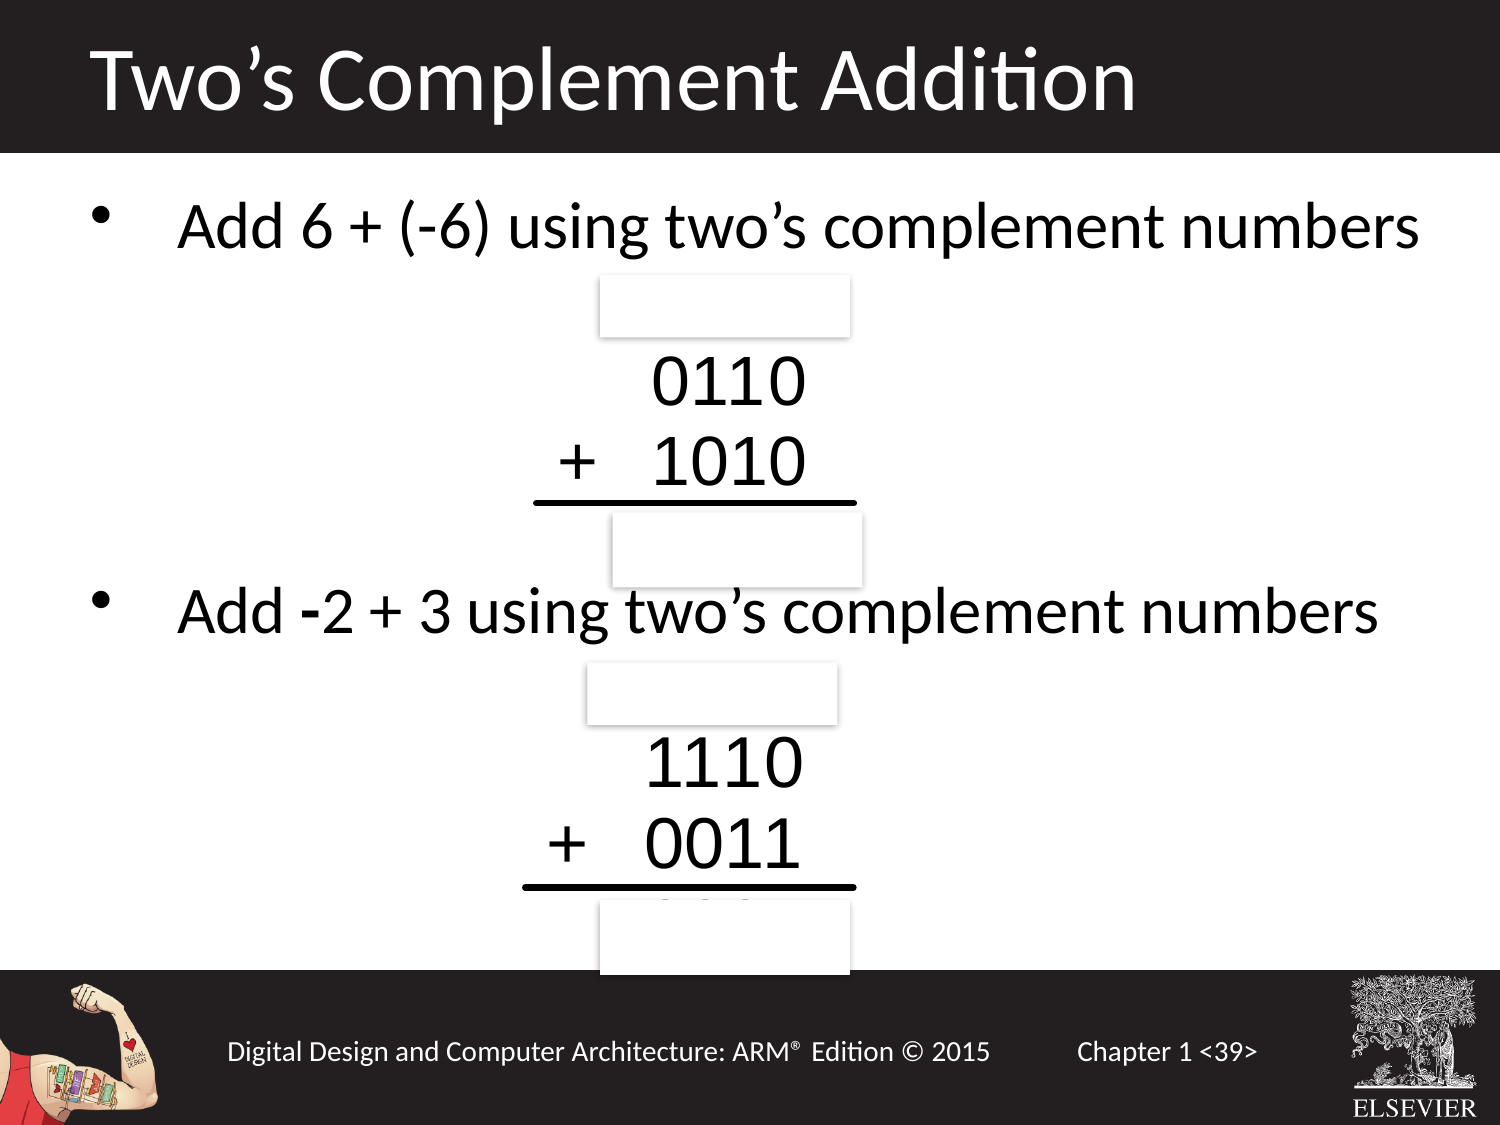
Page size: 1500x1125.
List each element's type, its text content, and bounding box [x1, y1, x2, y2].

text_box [599, 274, 863, 588]
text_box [587, 662, 851, 976]
text_box Add 6 + (-6) using two’s complement numbers Add -2 + 3 using two’s complement numbers [75, 174, 1463, 1025]
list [487, 252, 871, 601]
text_box Two’s Complement Addition [75, 11, 1375, 136]
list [474, 628, 871, 988]
picture [1350, 974, 1477, 1117]
picture [0, 979, 163, 1125]
